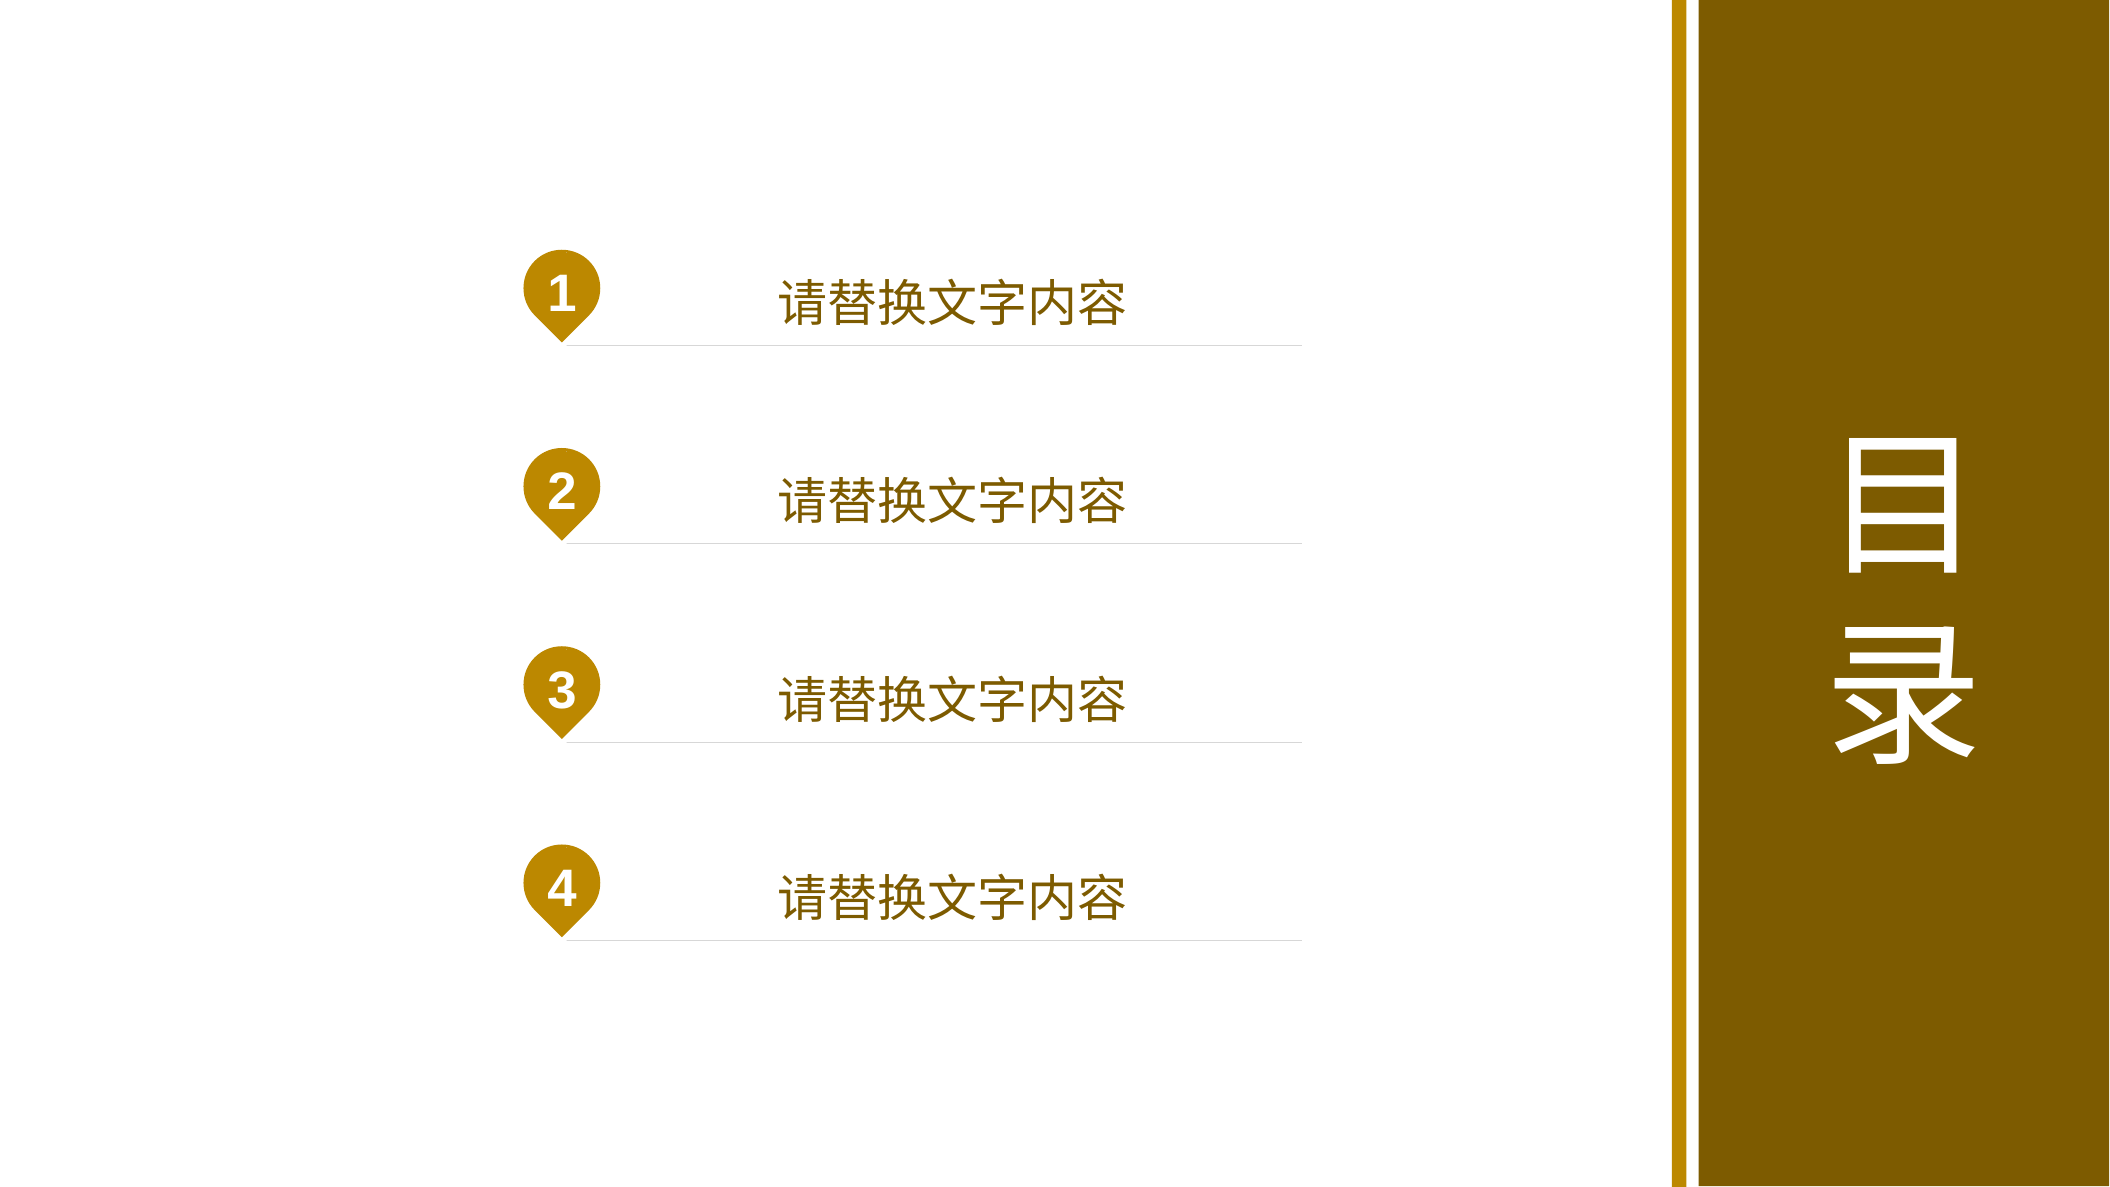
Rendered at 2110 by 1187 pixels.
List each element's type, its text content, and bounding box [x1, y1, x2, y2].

text_box 3 [523, 646, 601, 739]
text_box 1 [523, 249, 601, 343]
text_box [1671, 0, 1687, 1187]
text_box 2 [523, 447, 601, 541]
text_box 4 [523, 844, 601, 938]
text_box 目 录 [1698, 0, 2110, 1187]
